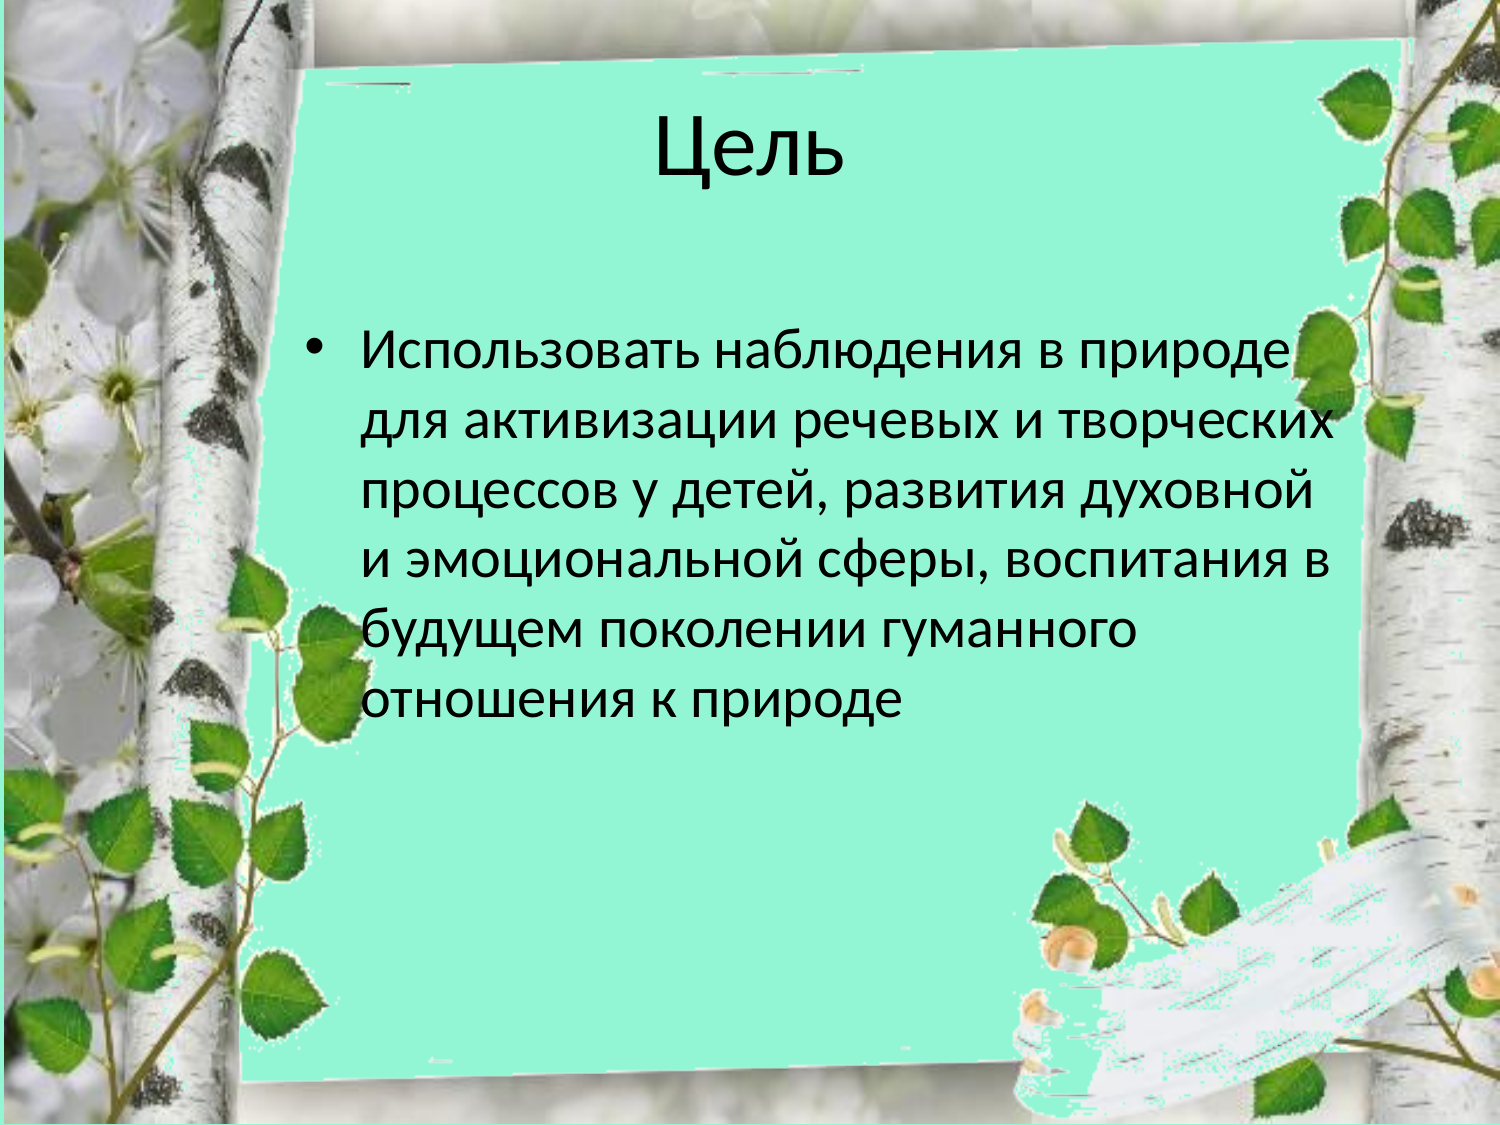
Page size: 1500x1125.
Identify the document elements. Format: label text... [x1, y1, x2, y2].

title Цель [75, 45, 1425, 233]
picture [4, 0, 1500, 1124]
list Использовать наблюдения в природе для активизации речевых и творческих процессов у детей, развития духовной и эмоциональной сферы, воспитания в будущем поколении гуманного отношения к природе [289, 302, 1353, 870]
